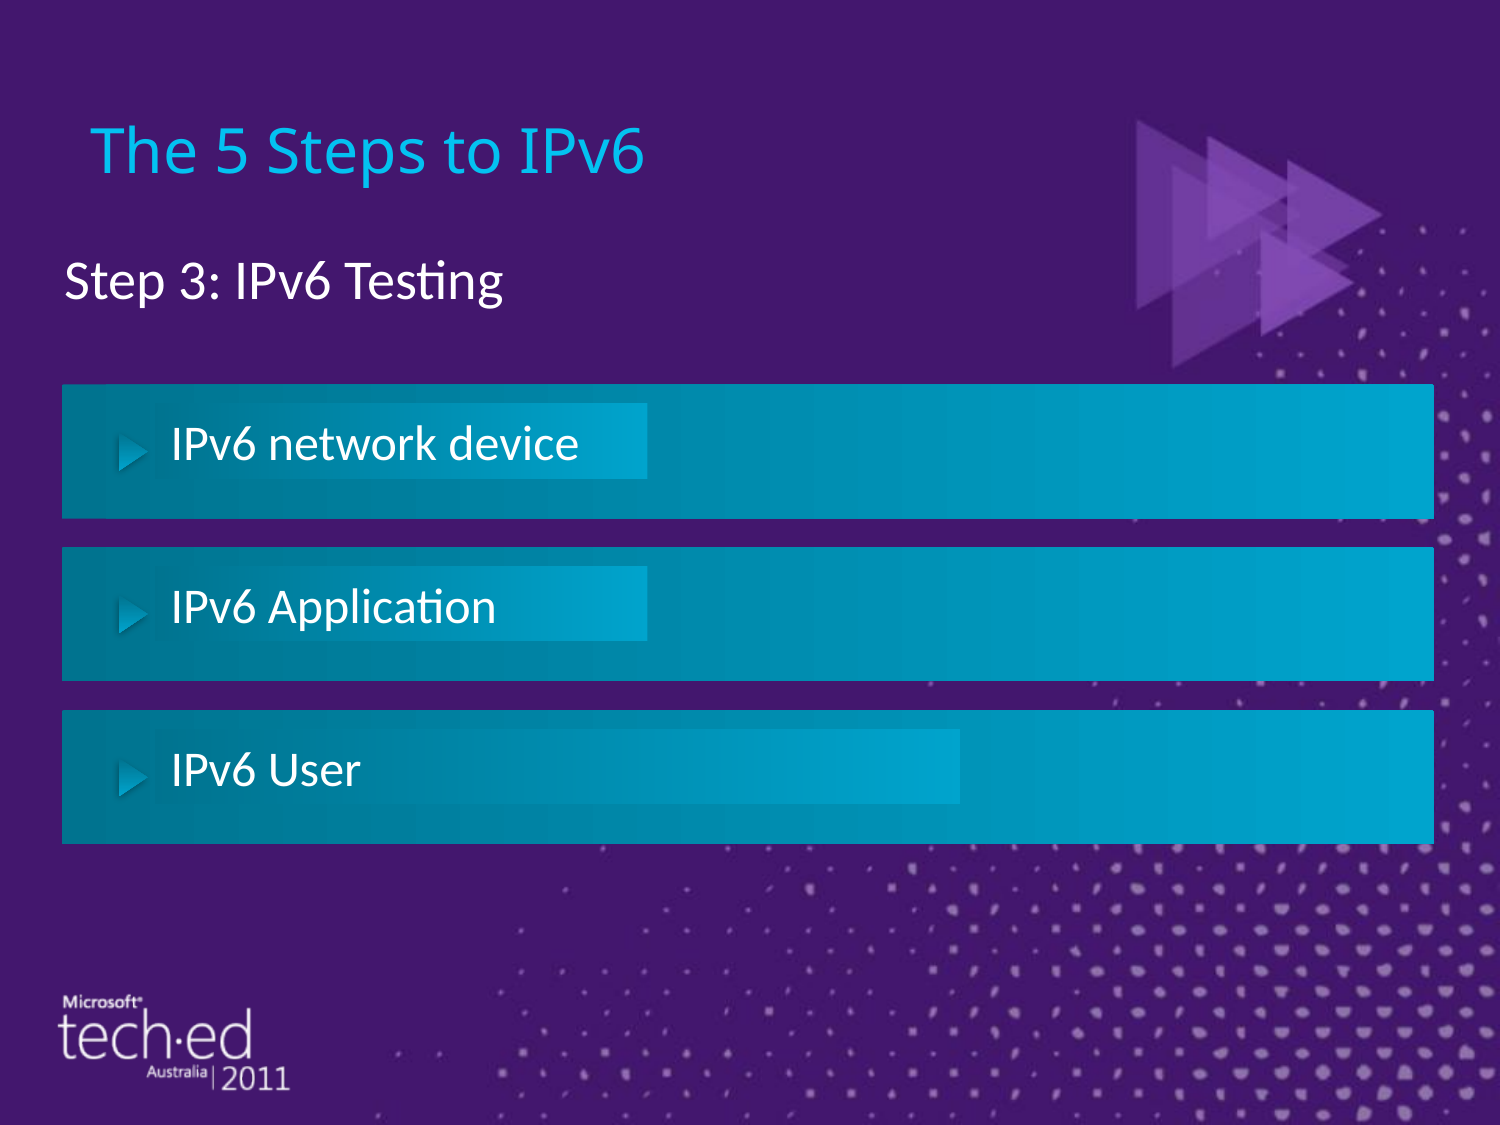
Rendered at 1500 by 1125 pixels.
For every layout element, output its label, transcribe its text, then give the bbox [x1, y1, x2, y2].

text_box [61, 709, 1434, 845]
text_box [61, 384, 1434, 519]
title The 5 Steps to IPv6 [75, 54, 1425, 243]
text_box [61, 546, 1434, 682]
picture [0, 0, 1500, 1125]
list Step 3: IPv6 Testing [53, 237, 1373, 320]
